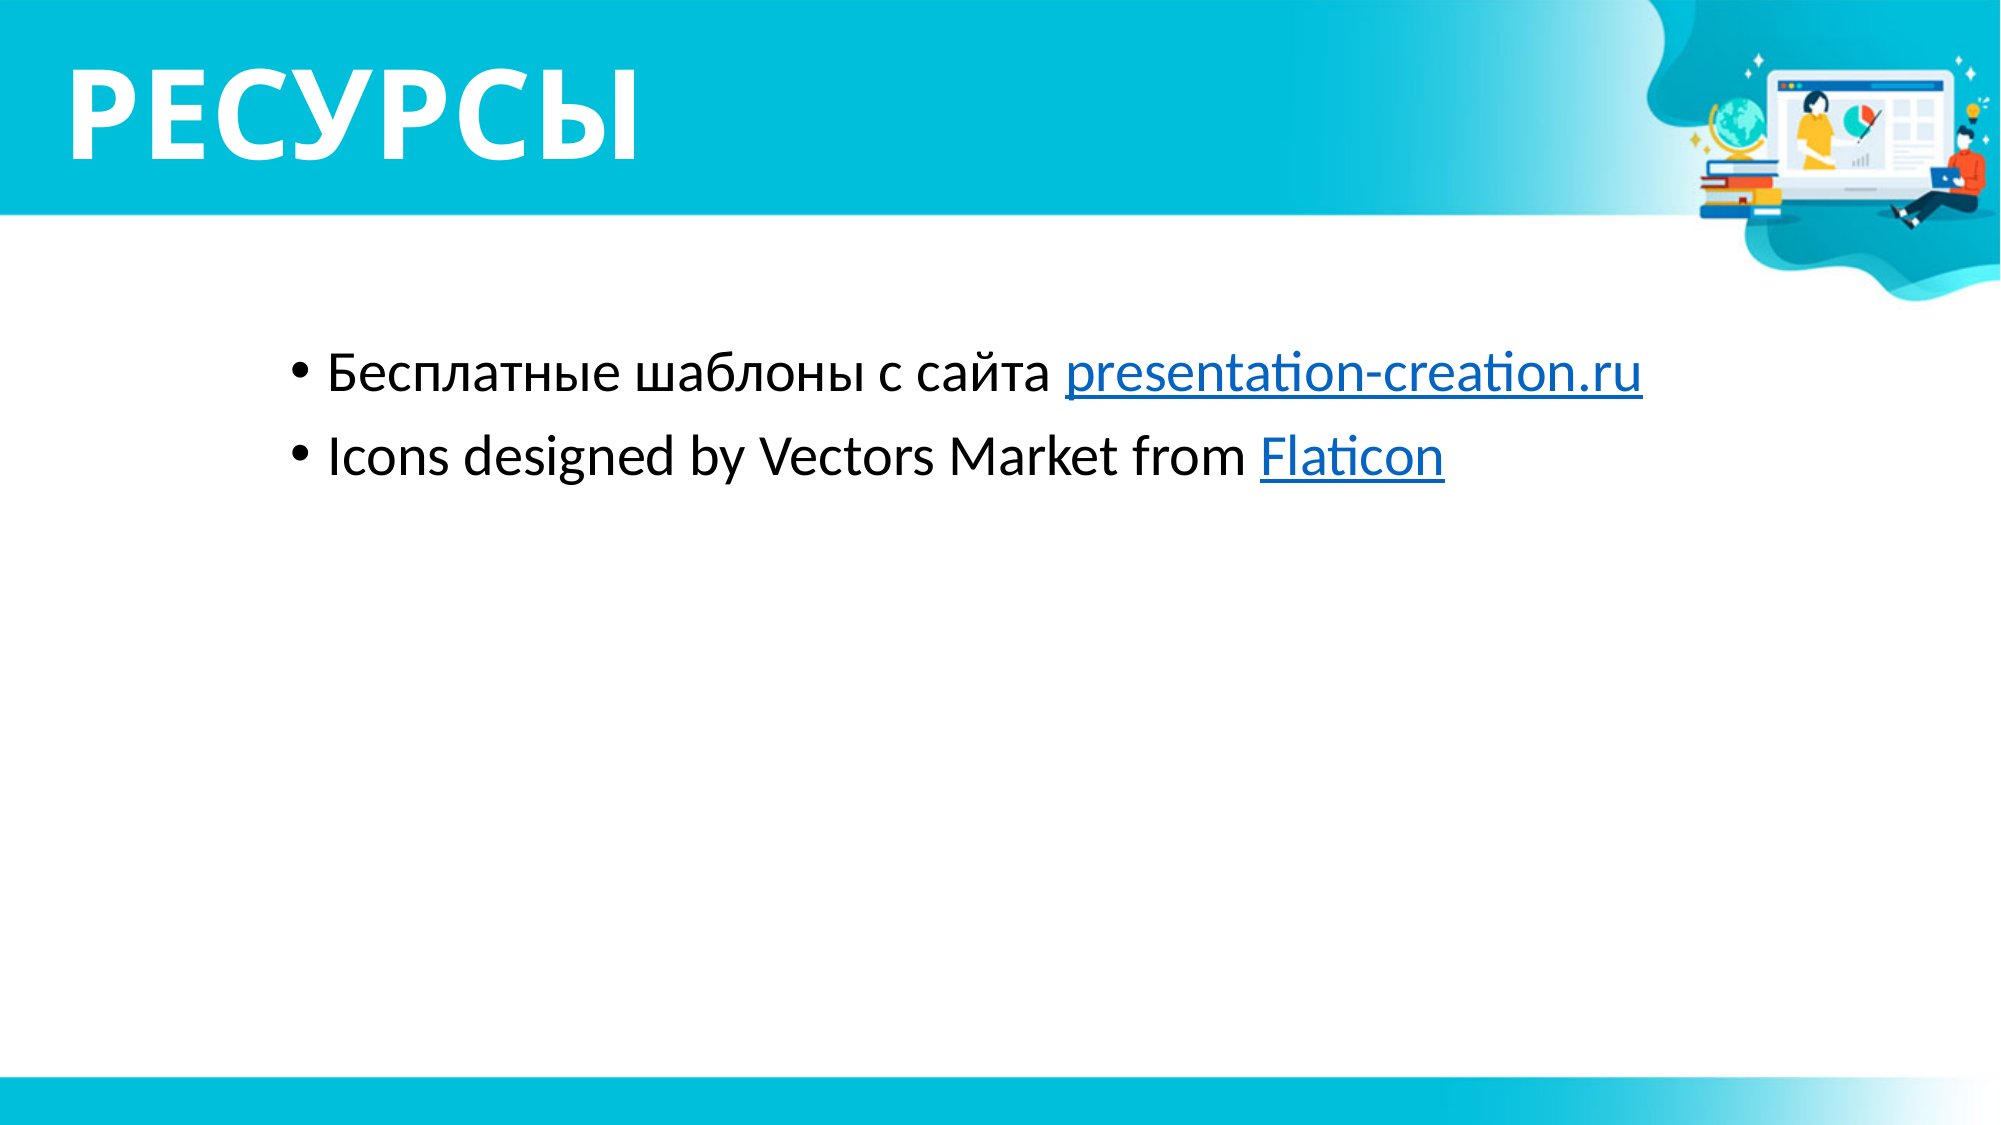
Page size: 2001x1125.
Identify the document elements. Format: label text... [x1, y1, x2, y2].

list Бесплатные шаблоны с сайта presentation-creation.ru Icons designed by Vectors Market from Flaticon [275, 333, 2000, 1006]
title РЕСУРСЫ [47, 10, 1745, 228]
picture [0, 0, 2001, 1125]
